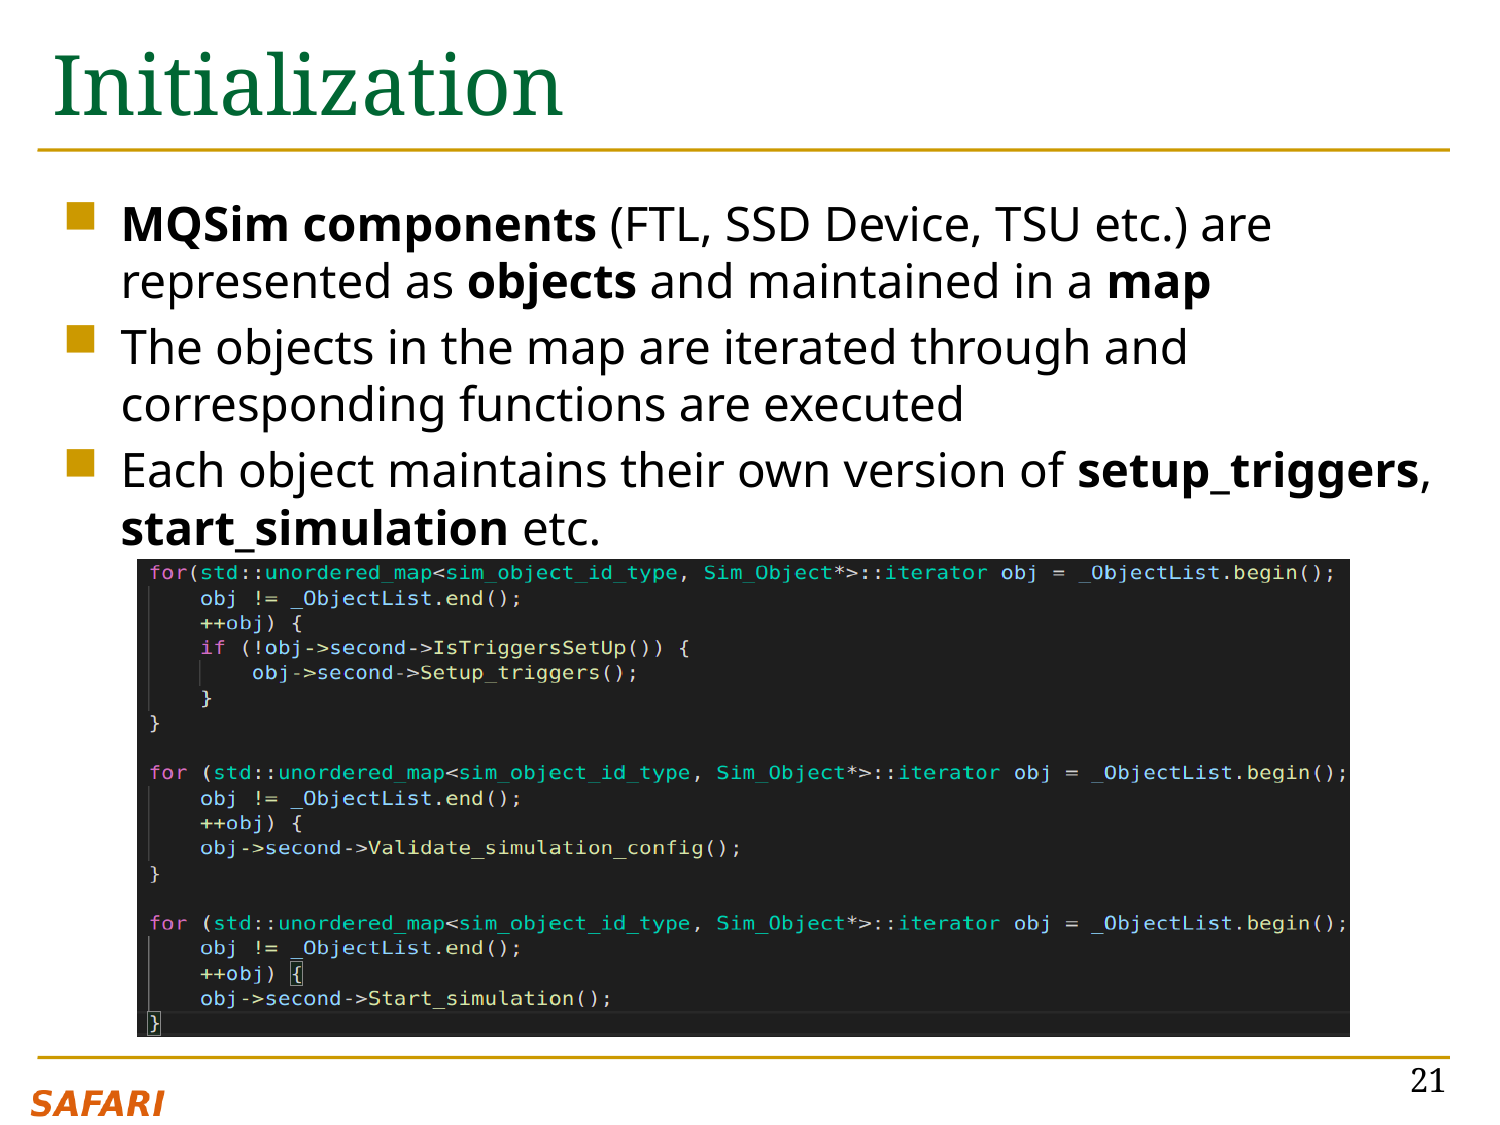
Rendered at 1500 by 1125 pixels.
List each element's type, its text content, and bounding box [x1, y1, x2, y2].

slide_number 21 [1111, 1036, 1462, 1112]
picture [137, 558, 1351, 1037]
picture [29, 1083, 169, 1124]
list MQSim components (FTL, SSD Device, TSU etc.) are represented as objects and maintained in a map The objects in the map are iterated through and corresponding functions are executed Each object maintains their own version of setup_triggers, start_simulation etc. [43, 186, 1457, 563]
title Initialization [37, 24, 1500, 200]
